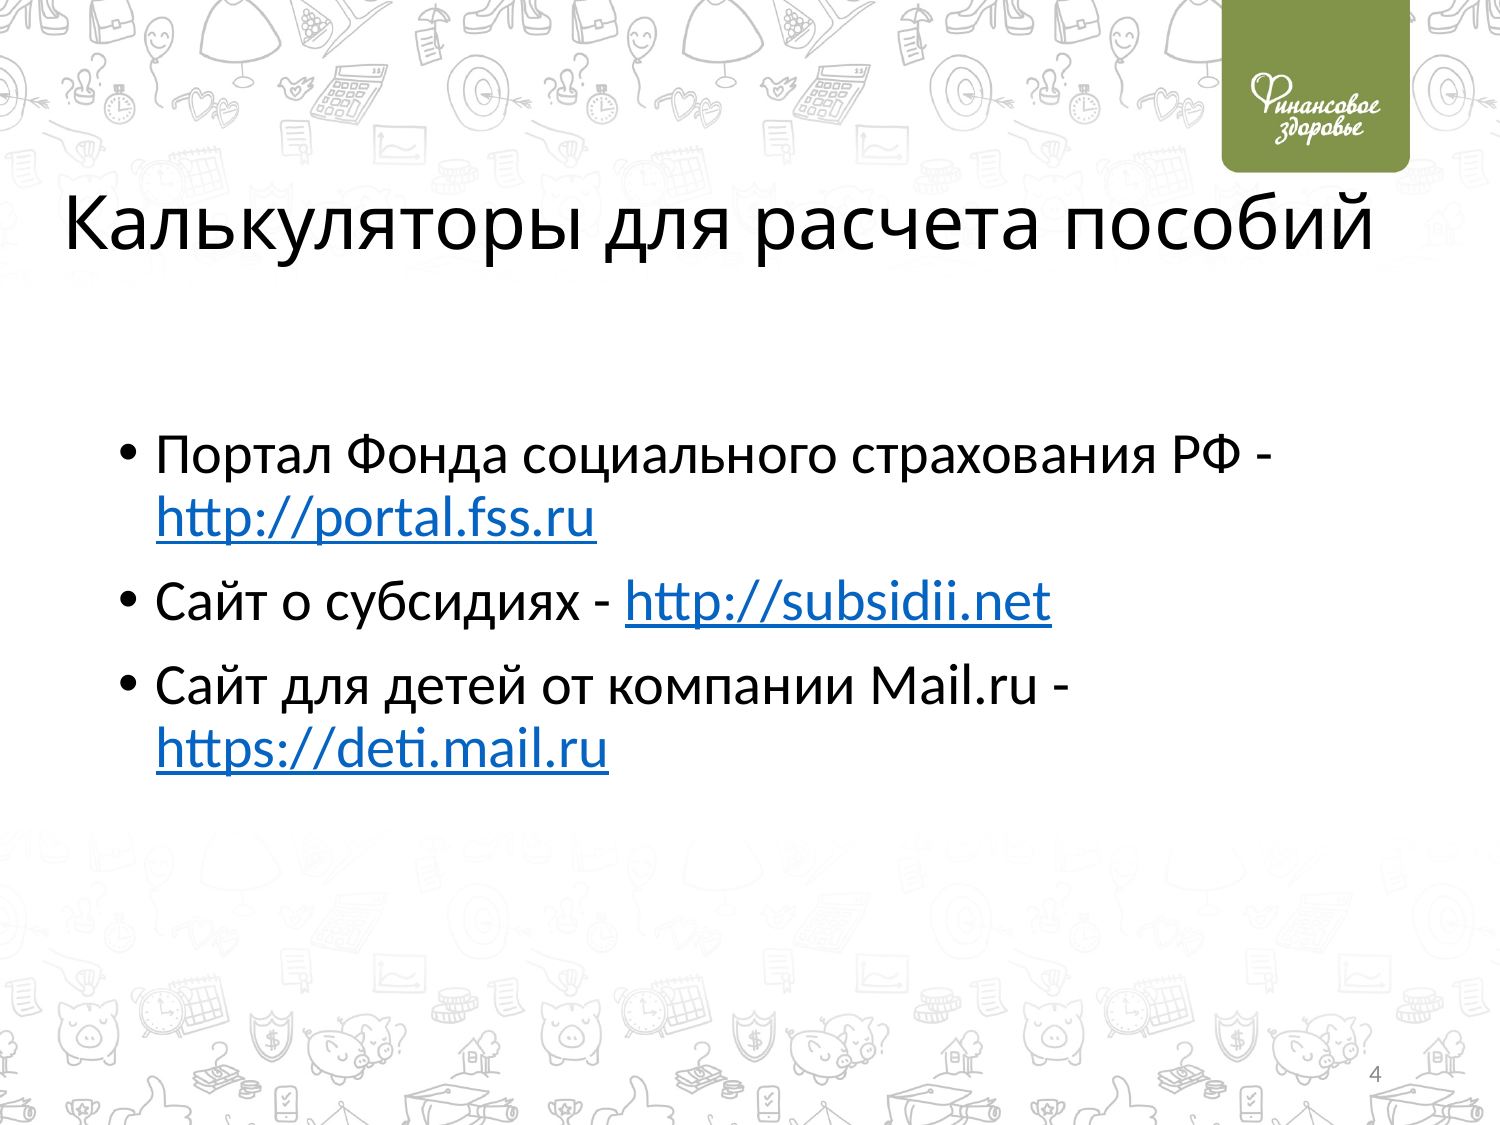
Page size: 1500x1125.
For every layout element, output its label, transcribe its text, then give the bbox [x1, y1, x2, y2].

title Калькуляторы для расчета пособий [47, 172, 1397, 278]
picture [0, 0, 1500, 1125]
list Портал Фонда социального страхования РФ - http://portal.fss.ru Сайт о субсидиях - http://subsidii.net Сайт для детей от компании Mail.ru - https://deti.mail.ru [103, 416, 1364, 960]
slide_number 4 [1059, 1042, 1397, 1103]
